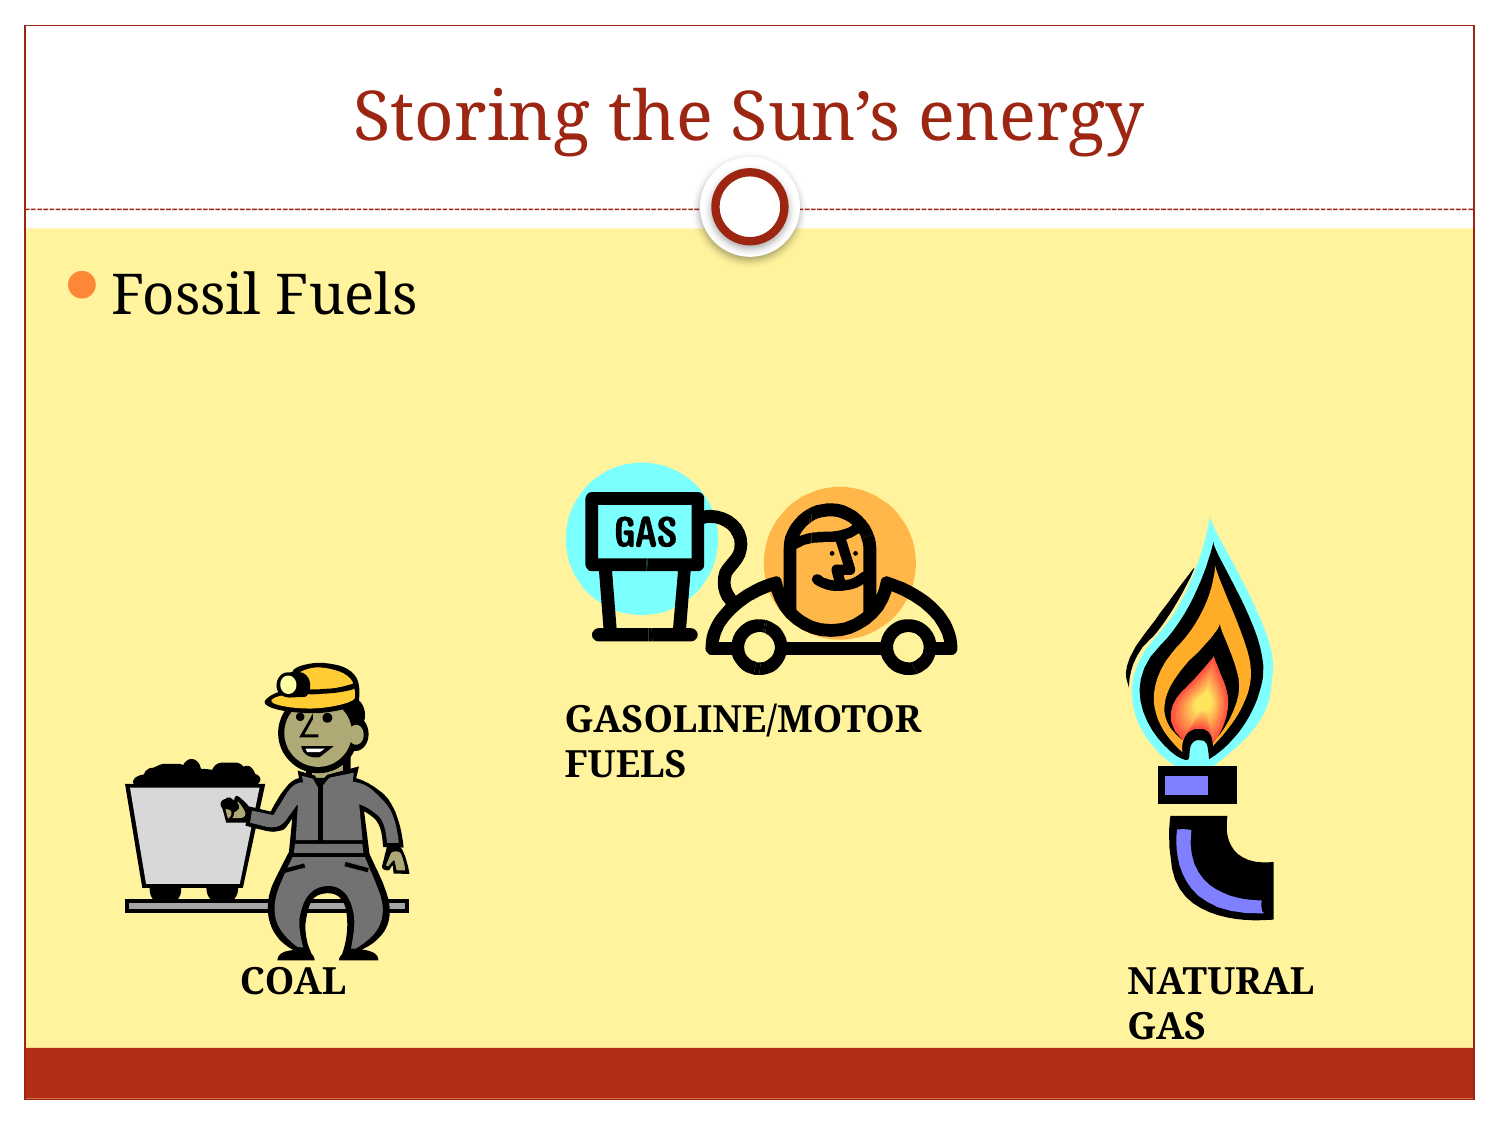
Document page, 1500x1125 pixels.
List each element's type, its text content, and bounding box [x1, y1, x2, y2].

picture [124, 662, 410, 961]
text_box NATURAL GAS [1112, 949, 1388, 1055]
text_box GASOLINE/MOTOR FUELS [549, 687, 1000, 793]
title Storing the Sun’s energy [49, 37, 1450, 162]
list Fossil Fuels [49, 250, 1445, 1001]
text_box COAL [224, 971, 375, 1010]
picture [1087, 516, 1279, 932]
picture [565, 462, 958, 676]
